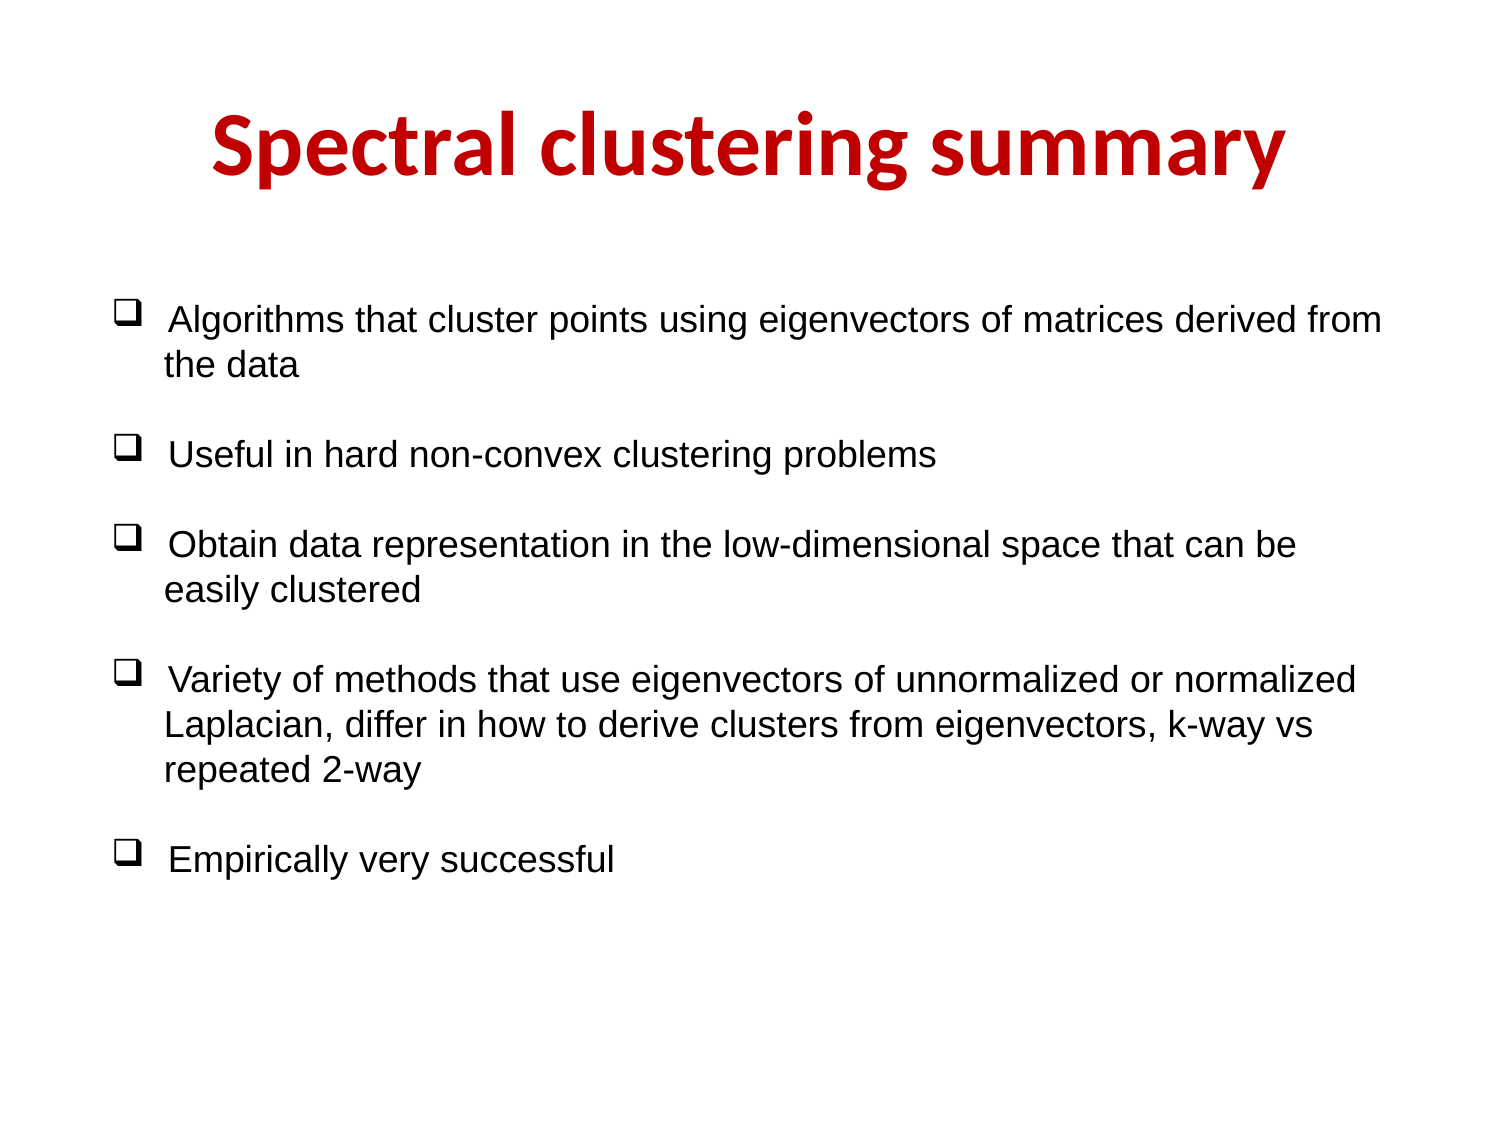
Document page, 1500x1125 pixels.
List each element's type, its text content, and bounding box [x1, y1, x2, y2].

title Spectral clustering summary [75, 45, 1425, 233]
text_box Algorithms that cluster points using eigenvectors of matrices derived from the data Useful in hard non-convex clustering problems Obtain data representation in the low-dimensional space that can be easily clustered Variety of methods that use eigenvectors of unnormalized or normalized Laplacian, differ in how to derive clusters from eigenvectors, k-way vs repeated 2-way Empirically very successful [96, 287, 1400, 888]
